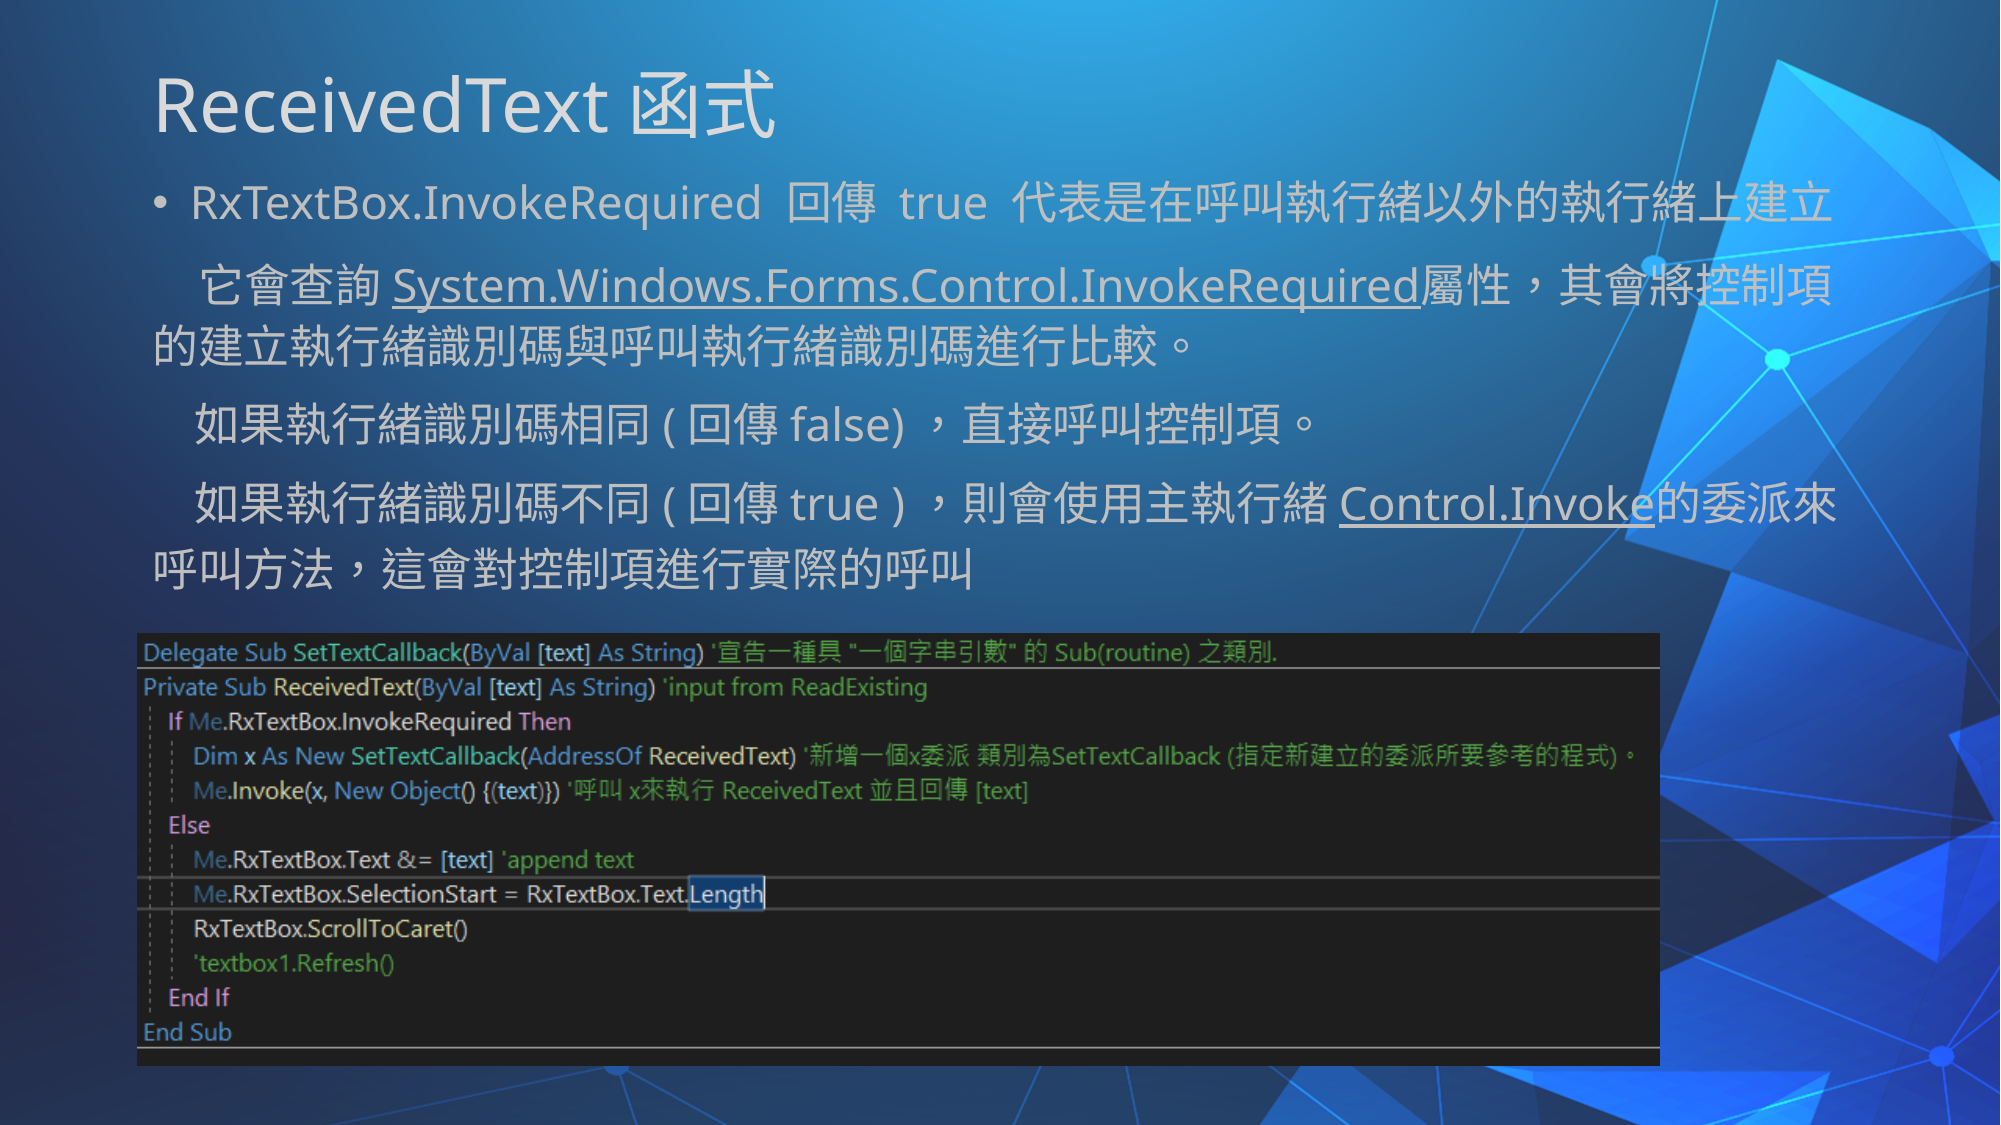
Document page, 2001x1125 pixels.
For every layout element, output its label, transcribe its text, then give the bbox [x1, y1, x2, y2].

title ReceivedText函式 [137, 59, 1863, 163]
picture [137, 633, 1660, 1066]
list RxTextBox.InvokeRequired 回傳 true 代表是在呼叫執行緒以外的執行緒上建立 它會查詢System.Windows.Forms.Control.InvokeRequired屬性，其會將控制項的建立執行緒識別碼與呼叫執行緒識別碼進行比較。 如果執行緒識別碼相同(回傳false)，直接呼叫控制項。 如果執行緒識別碼不同(回傳true )，則會使用主執行緒Control.Invoke的委派來呼叫方法，這會對控制項進行實際的呼叫 [137, 163, 1863, 1014]
